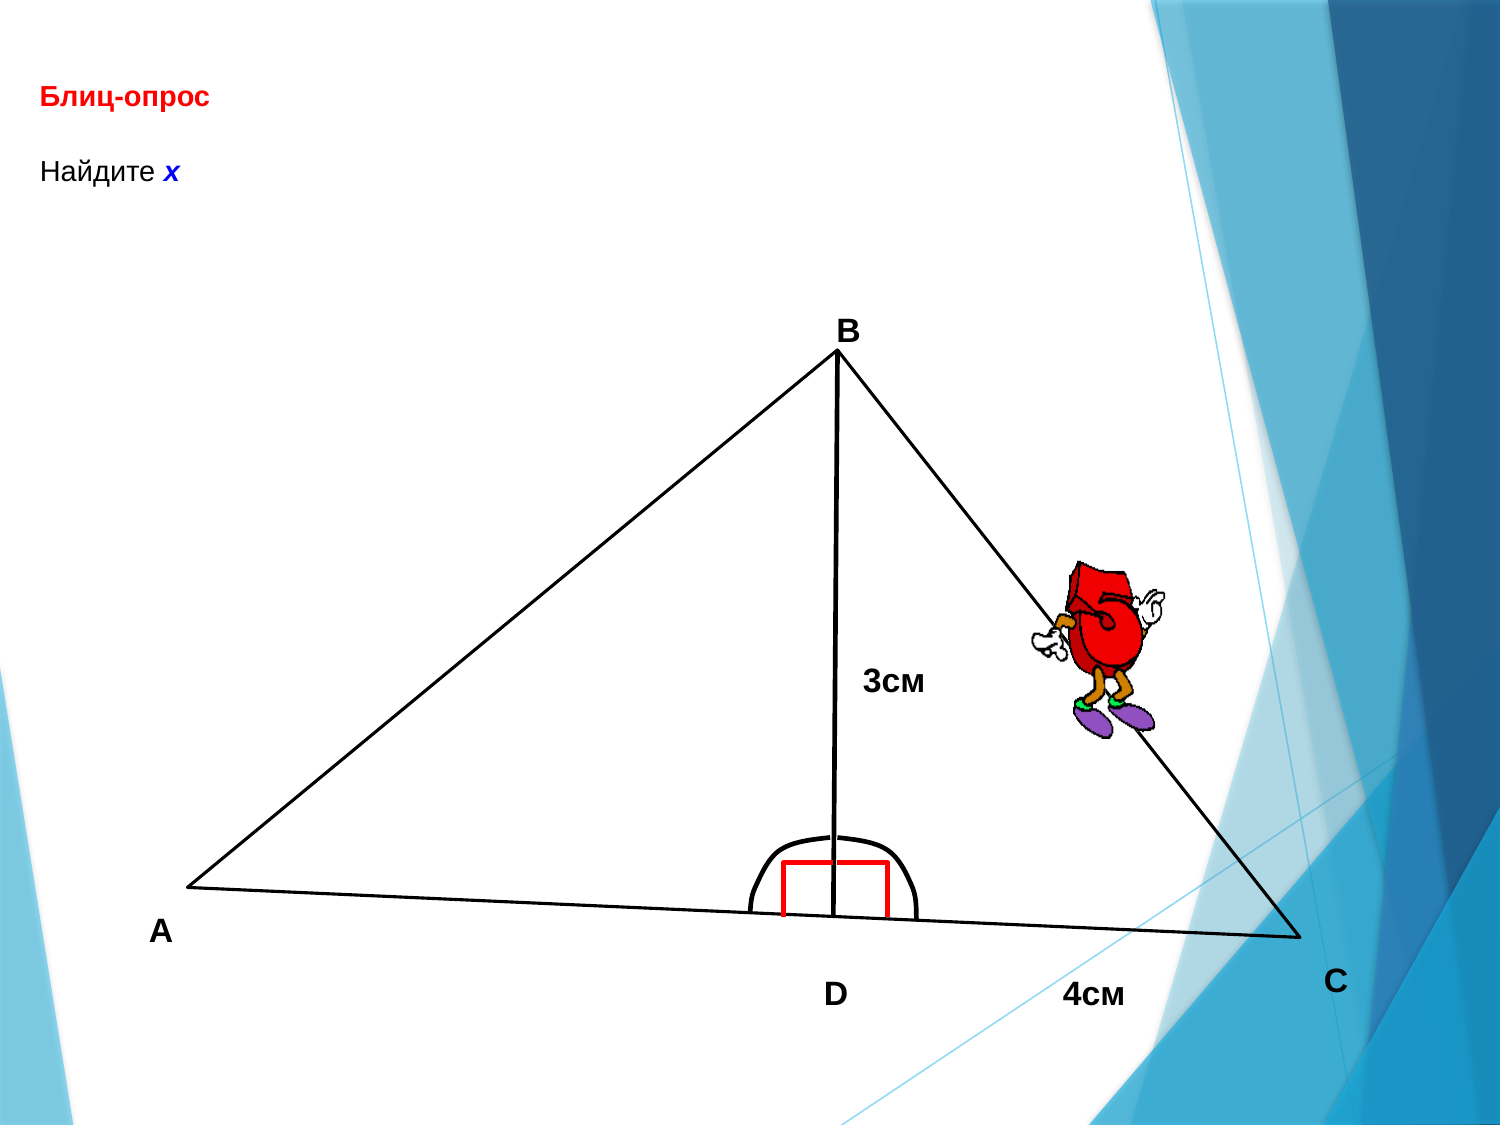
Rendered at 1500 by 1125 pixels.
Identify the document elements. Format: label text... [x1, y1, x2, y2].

text_box А [134, 862, 189, 957]
text_box [786, 864, 833, 917]
text_box [751, 883, 783, 915]
picture [1011, 511, 1208, 740]
text_box D [809, 924, 864, 1020]
text_box [783, 862, 834, 917]
text_box [837, 862, 888, 917]
text_box Найдите х [24, 112, 1475, 189]
text_box [834, 350, 1300, 938]
text_box В [821, 262, 876, 357]
text_box [837, 837, 917, 921]
text_box [187, 350, 837, 913]
text_box [749, 837, 831, 913]
text_box Блиц-опрос [24, 37, 1463, 114]
text_box С [1309, 912, 1364, 1007]
text_box 4см [1048, 924, 1141, 1020]
